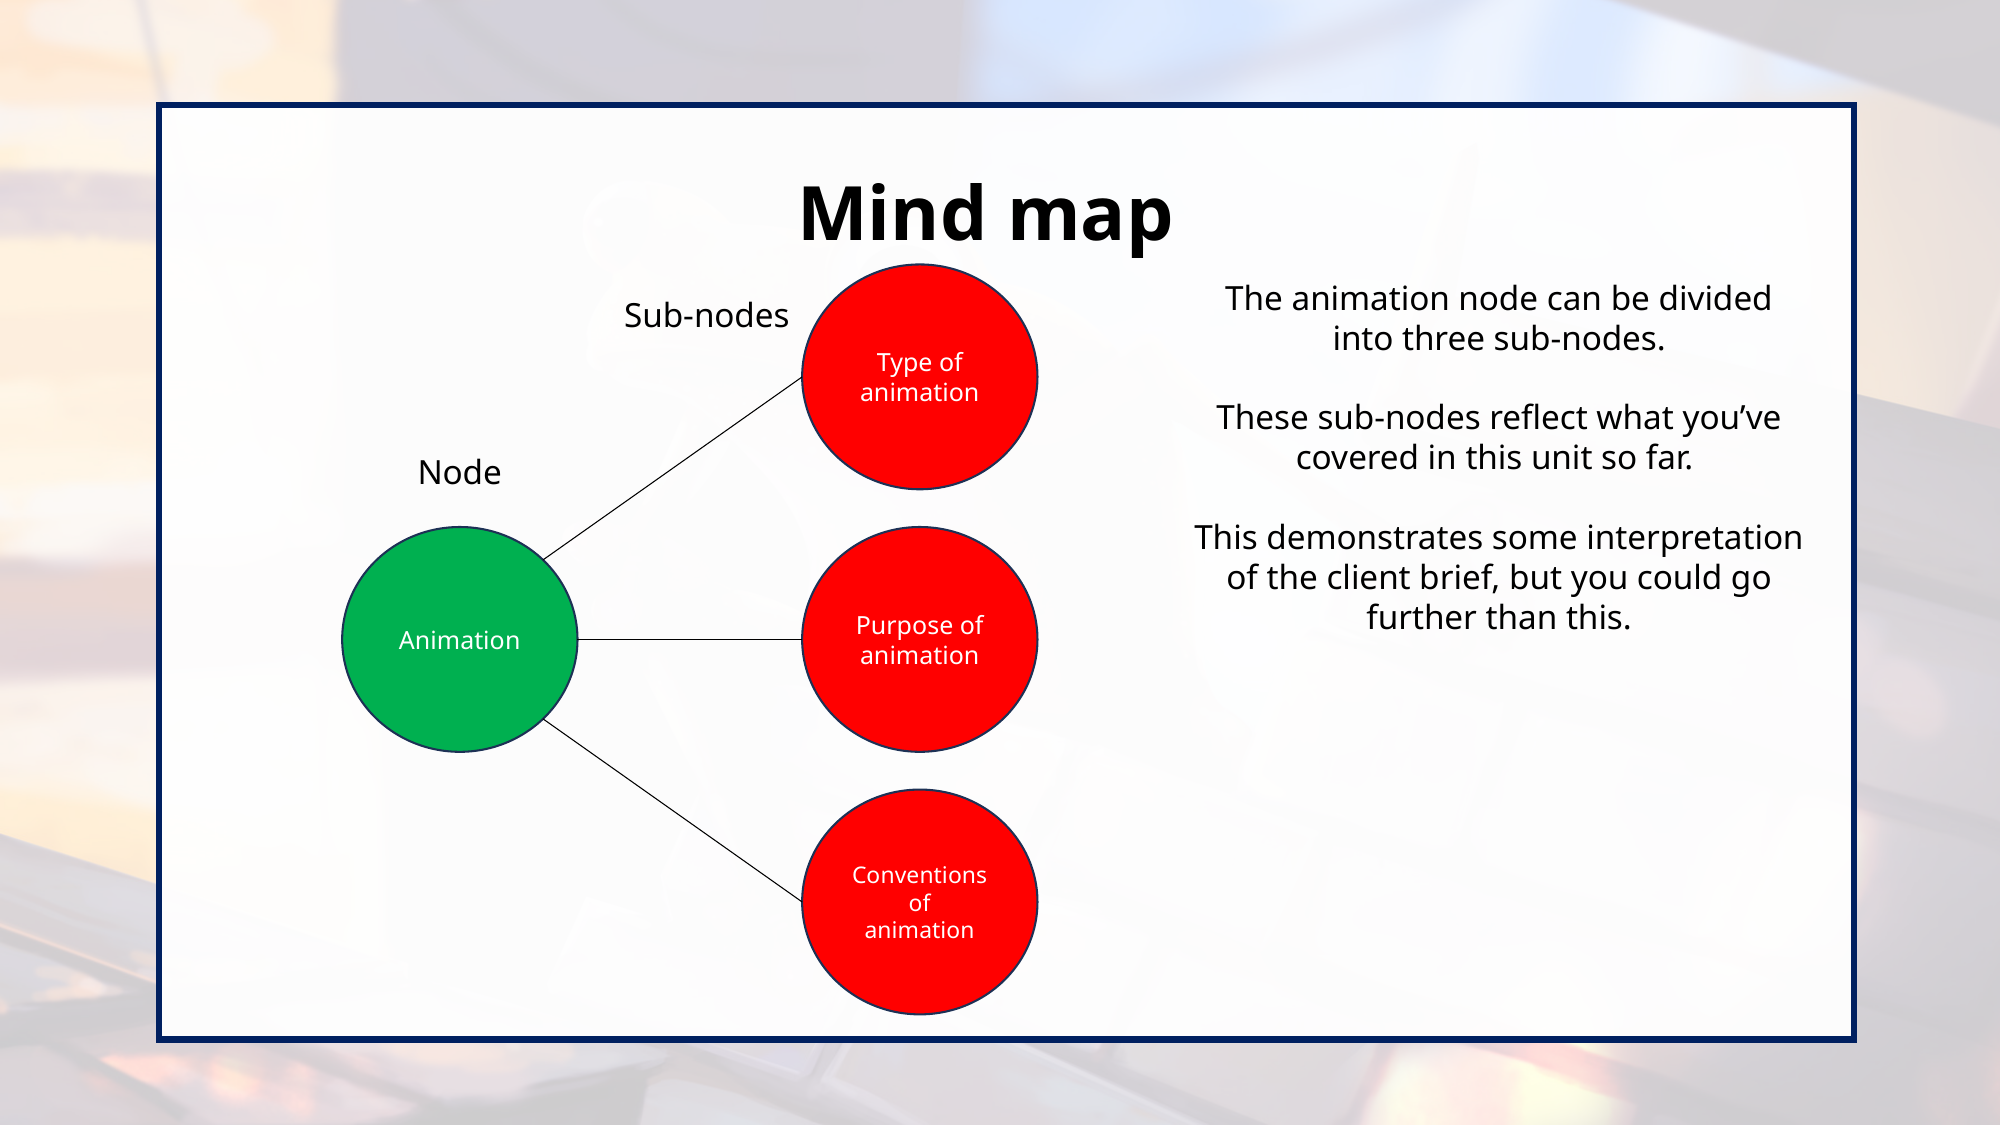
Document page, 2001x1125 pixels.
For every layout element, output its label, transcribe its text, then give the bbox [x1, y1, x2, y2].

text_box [542, 376, 803, 560]
text_box Type of animation [801, 263, 1039, 491]
text_box The animation node can be divided into three sub-nodes. These sub-nodes reflect what you’ve covered in this unit so far. This demonstrates some interpretation of the client brief, but you could go further than this. [1178, 269, 1821, 684]
text_box Mind map [195, 158, 1776, 264]
text_box Conventions of animation [801, 788, 1039, 1016]
text_box Purpose of animation [801, 525, 1039, 753]
text_box Node [295, 443, 542, 499]
text_box [158, 104, 1855, 1041]
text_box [542, 718, 803, 902]
text_box Animation [341, 525, 579, 753]
text_box Sub-nodes [542, 286, 872, 342]
